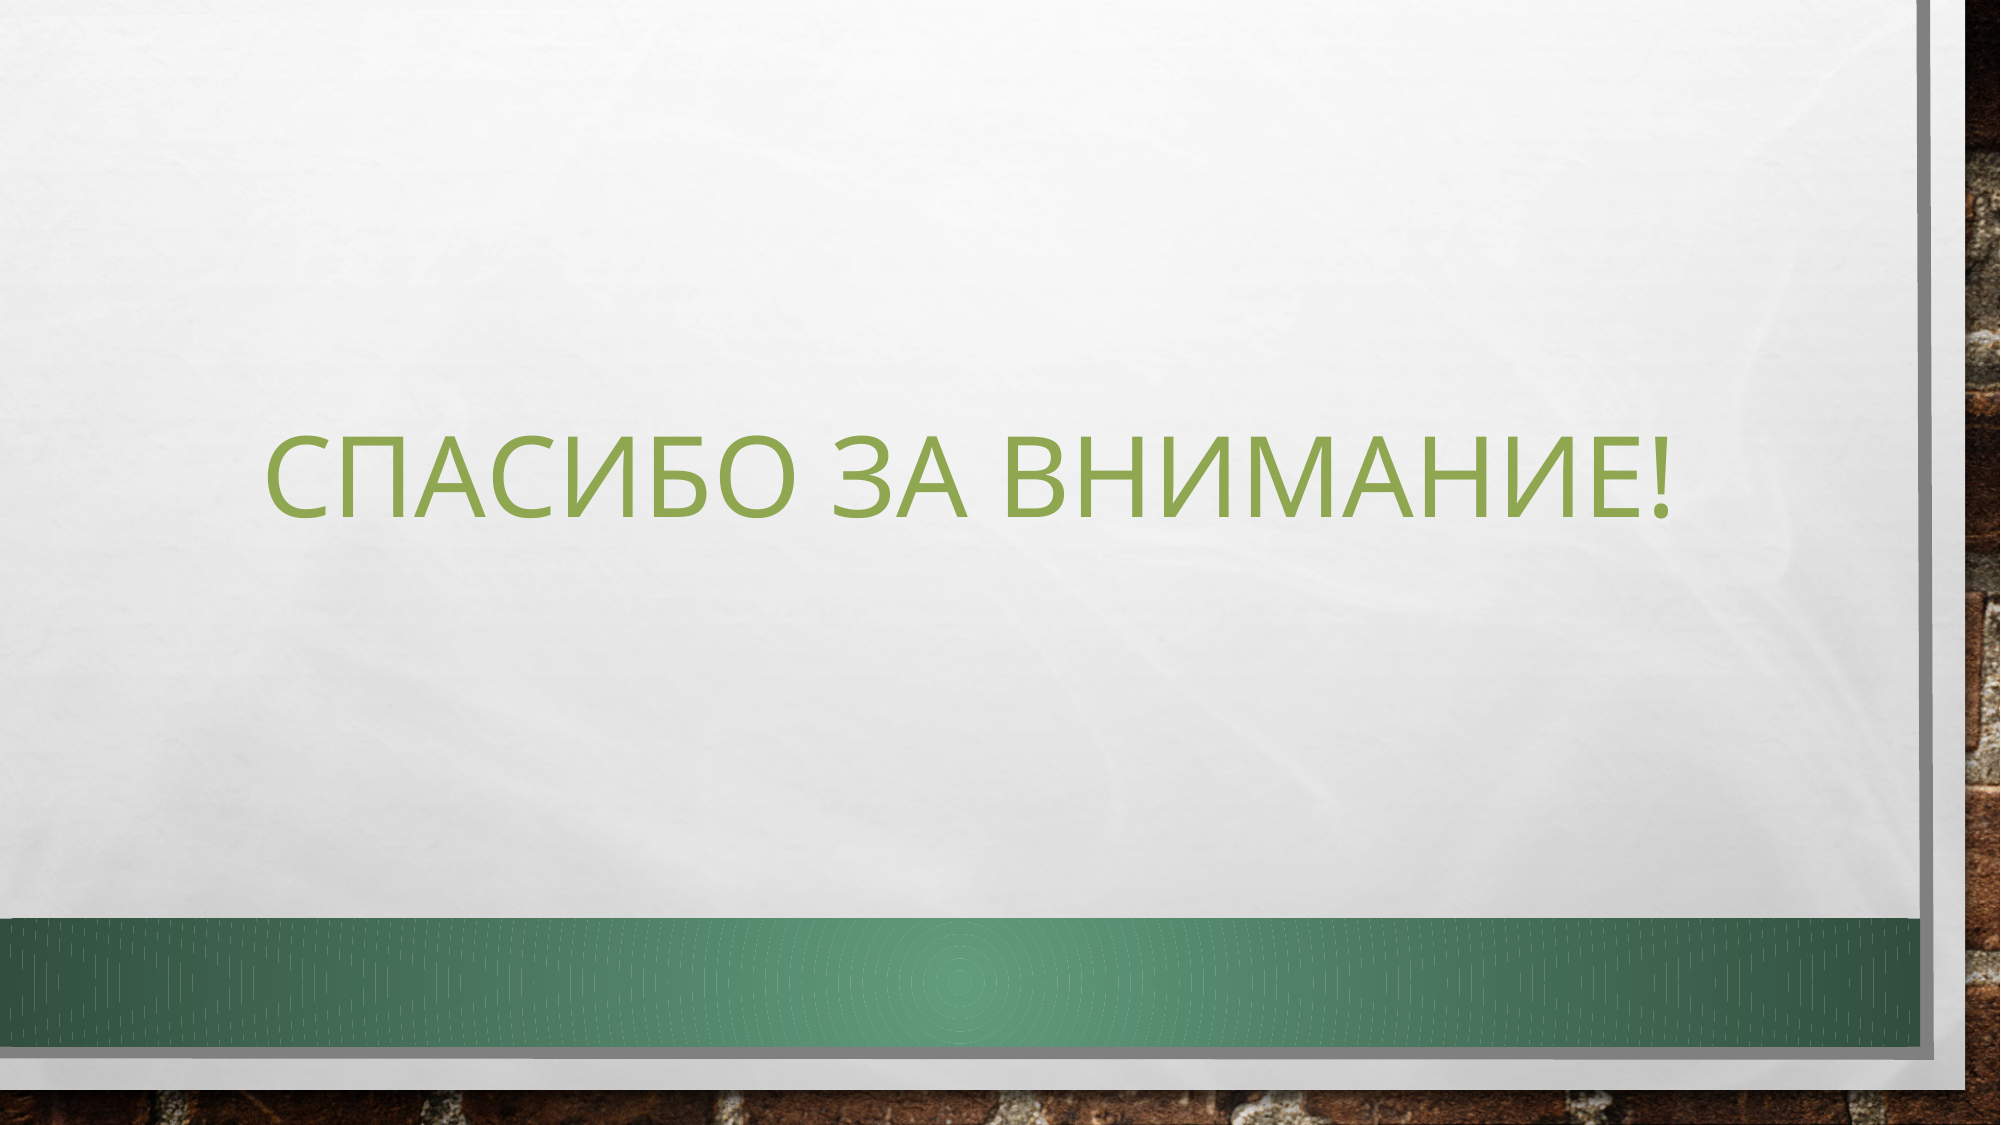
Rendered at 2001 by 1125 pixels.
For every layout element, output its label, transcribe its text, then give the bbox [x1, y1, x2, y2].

title Спасибо за внимание! [116, 386, 1823, 576]
picture [0, 0, 2000, 1125]
